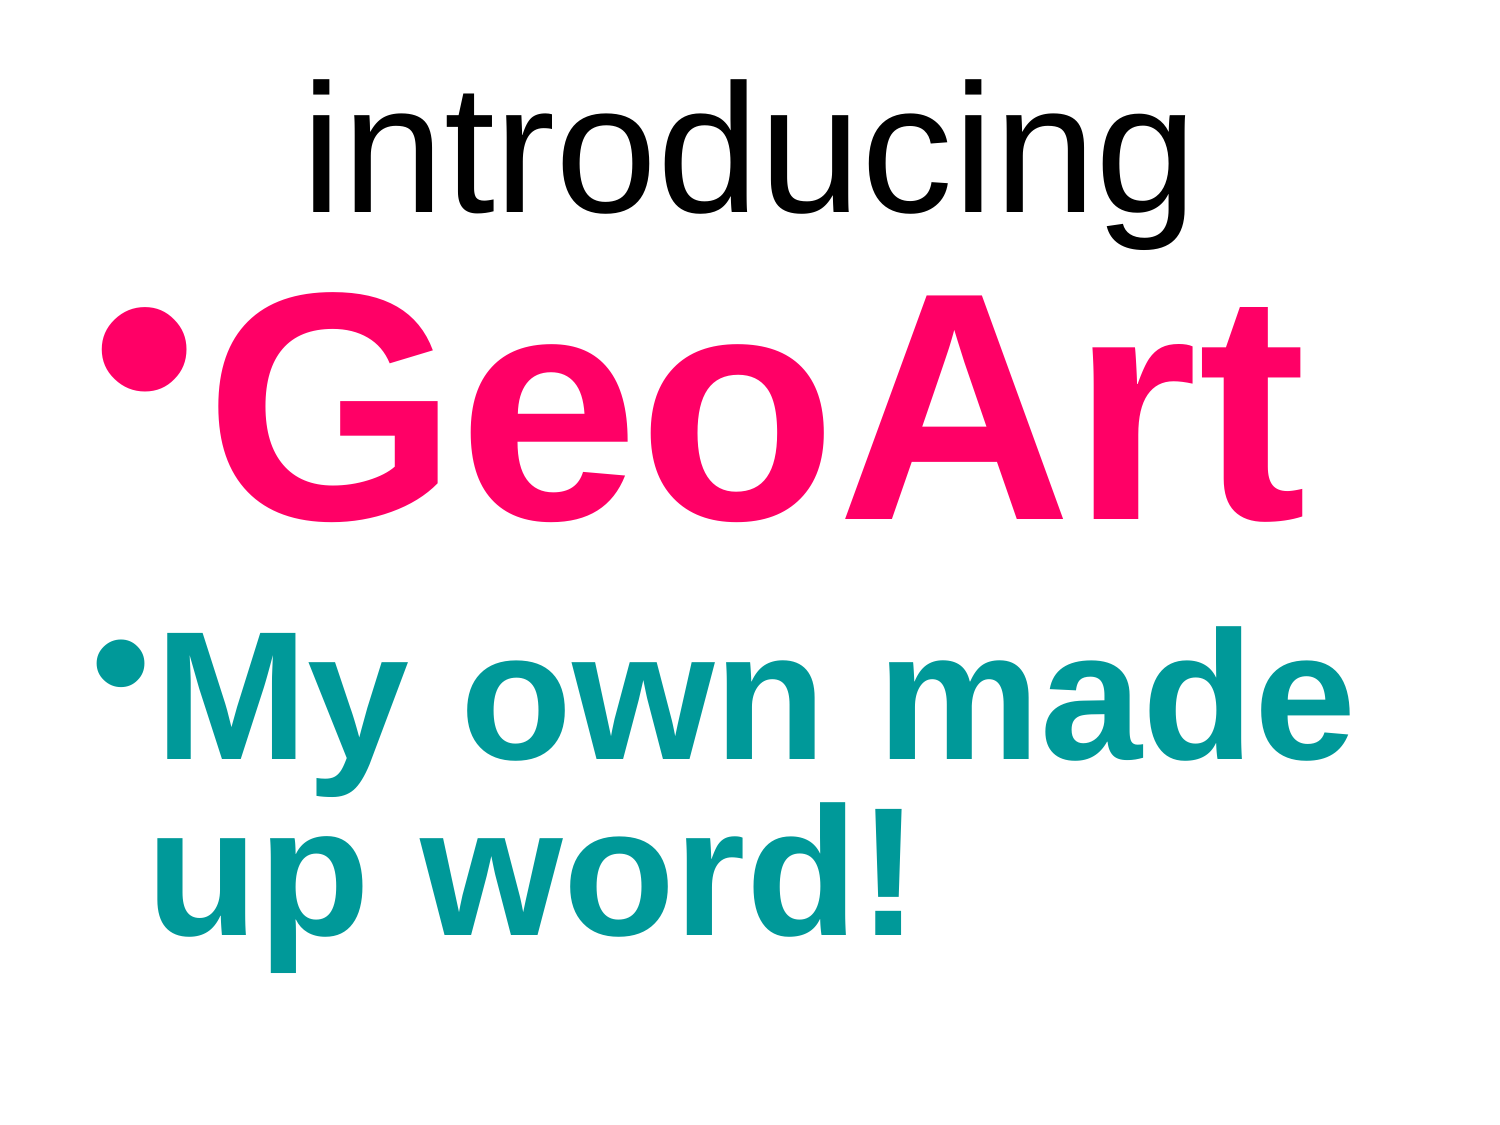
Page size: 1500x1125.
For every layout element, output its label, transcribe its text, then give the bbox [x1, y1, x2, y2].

list GeoArt My own made up word! [74, 262, 1426, 1006]
title introducing [74, 44, 1426, 233]
